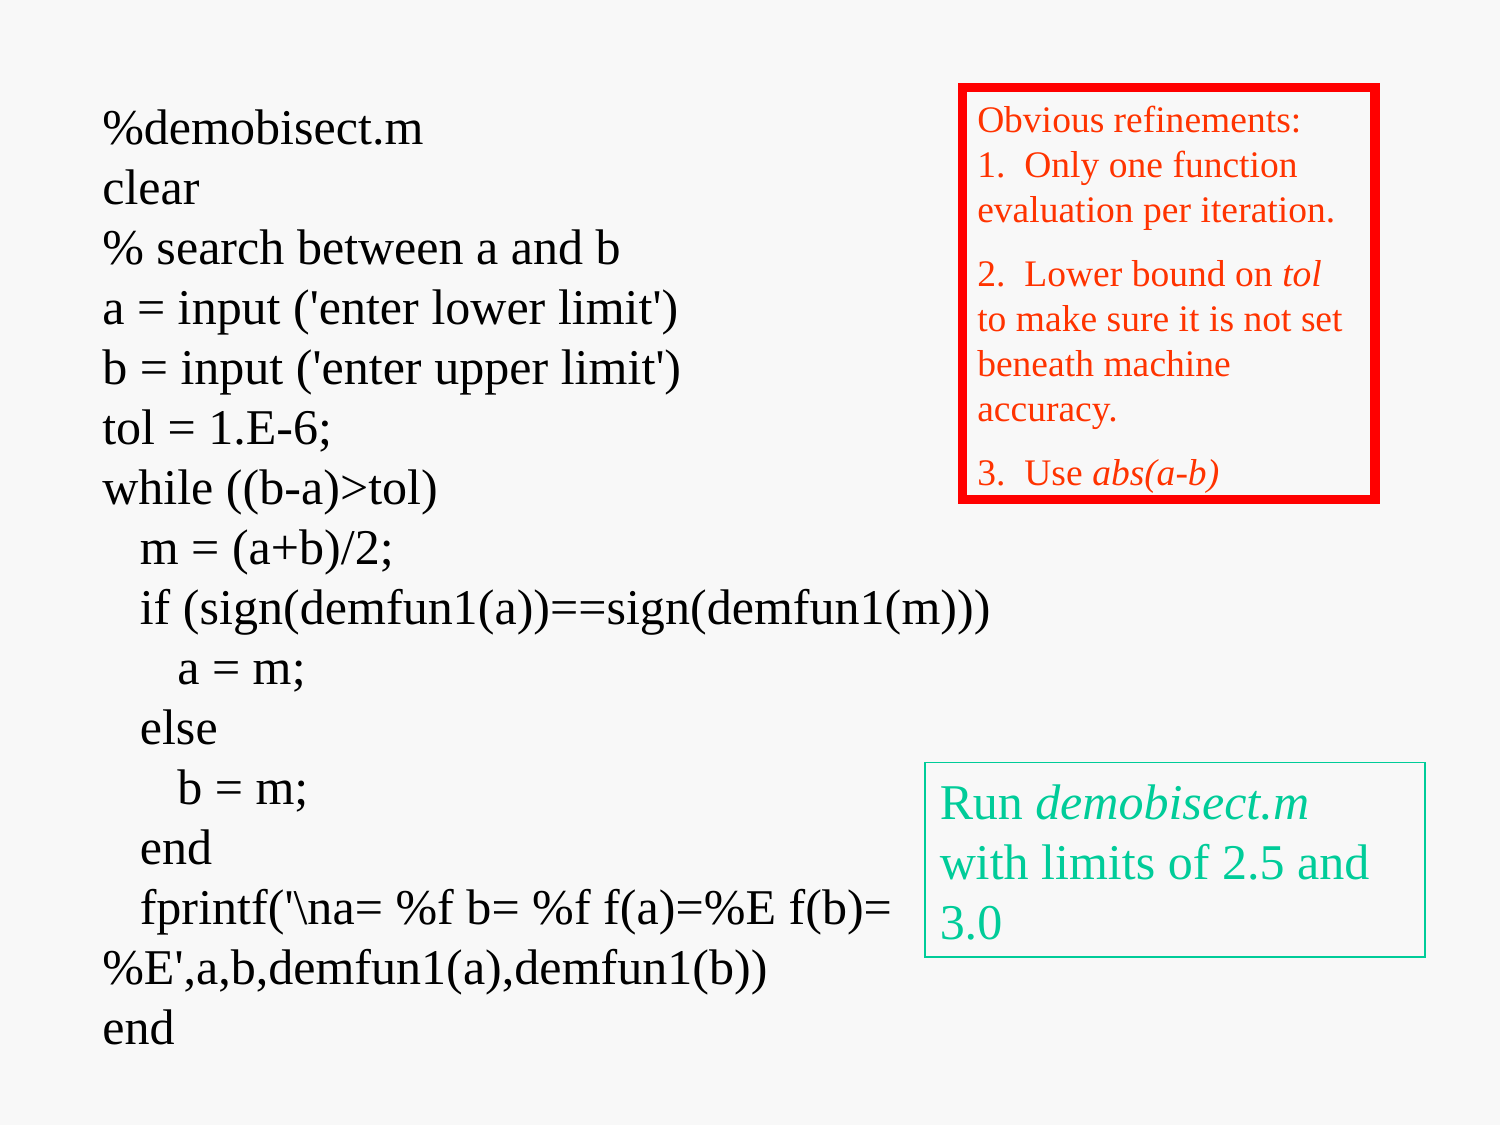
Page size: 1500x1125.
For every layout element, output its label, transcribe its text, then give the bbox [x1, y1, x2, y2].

text_box %demobisect.m clear % search between a and b a = input ('enter lower limit') b = input ('enter upper limit') tol = 1.E-6; while ((b-a)>tol) m = (a+b)/2; if (sign(demfun1(a))==sign(demfun1(m))) a = m; else b = m; end fprintf('\na= %f b= %f f(a)=%E f(b)=%E',a,b,demfun1(a),demfun1(b)) end [87, 87, 1331, 1063]
text_box Obvious refinements: 1. Only one function evaluation per iteration. 2. Lower bound on tol to make sure it is not set beneath machine accuracy. 3. Use abs(a-b) [962, 87, 1375, 500]
text_box Run demobisect.m with limits of 2.5 and 3.0 [924, 762, 1425, 958]
